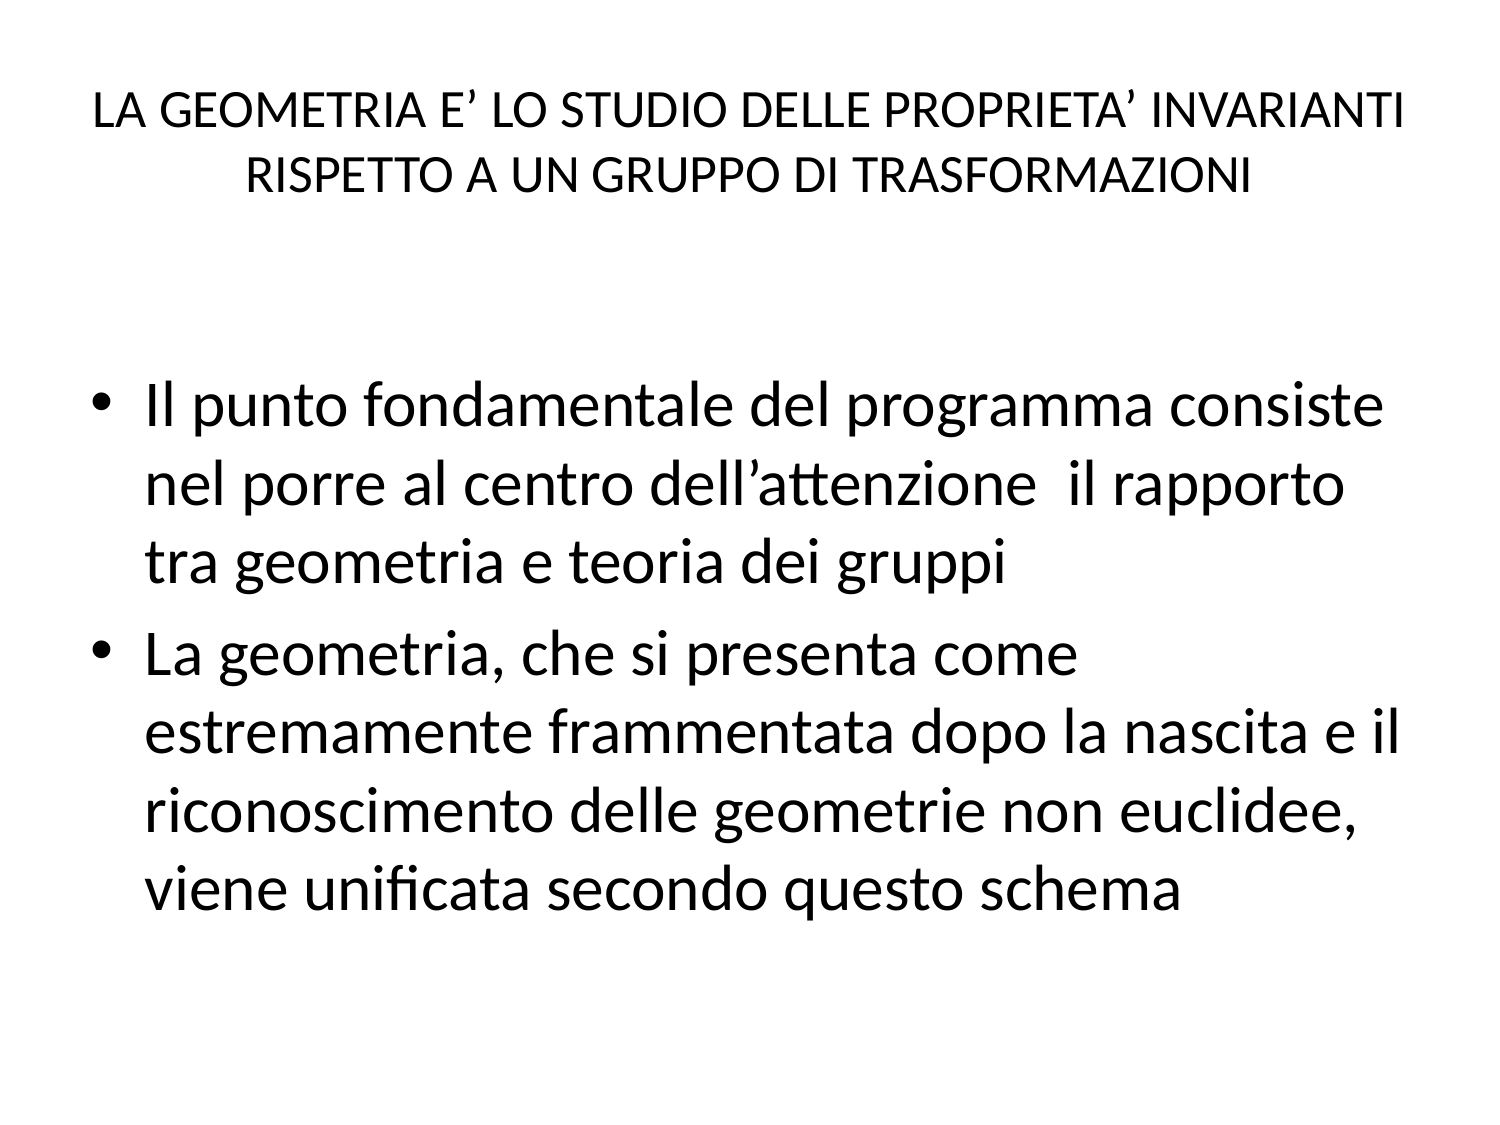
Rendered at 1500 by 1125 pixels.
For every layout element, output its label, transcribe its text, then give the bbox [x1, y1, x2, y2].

list Il punto fondamentale del programma consiste nel porre al centro dell’attenzione il rapporto tra geometria e teoria dei gruppi La geometria, che si presenta come estremamente frammentata dopo la nascita e il riconoscimento delle geometrie non euclidee, viene unificata secondo questo schema [75, 262, 1425, 1005]
title LA GEOMETRIA E’ LO STUDIO DELLE PROPRIETA’ INVARIANTI RISPETTO A UN GRUPPO DI TRASFORMAZIONI [75, 45, 1425, 233]
